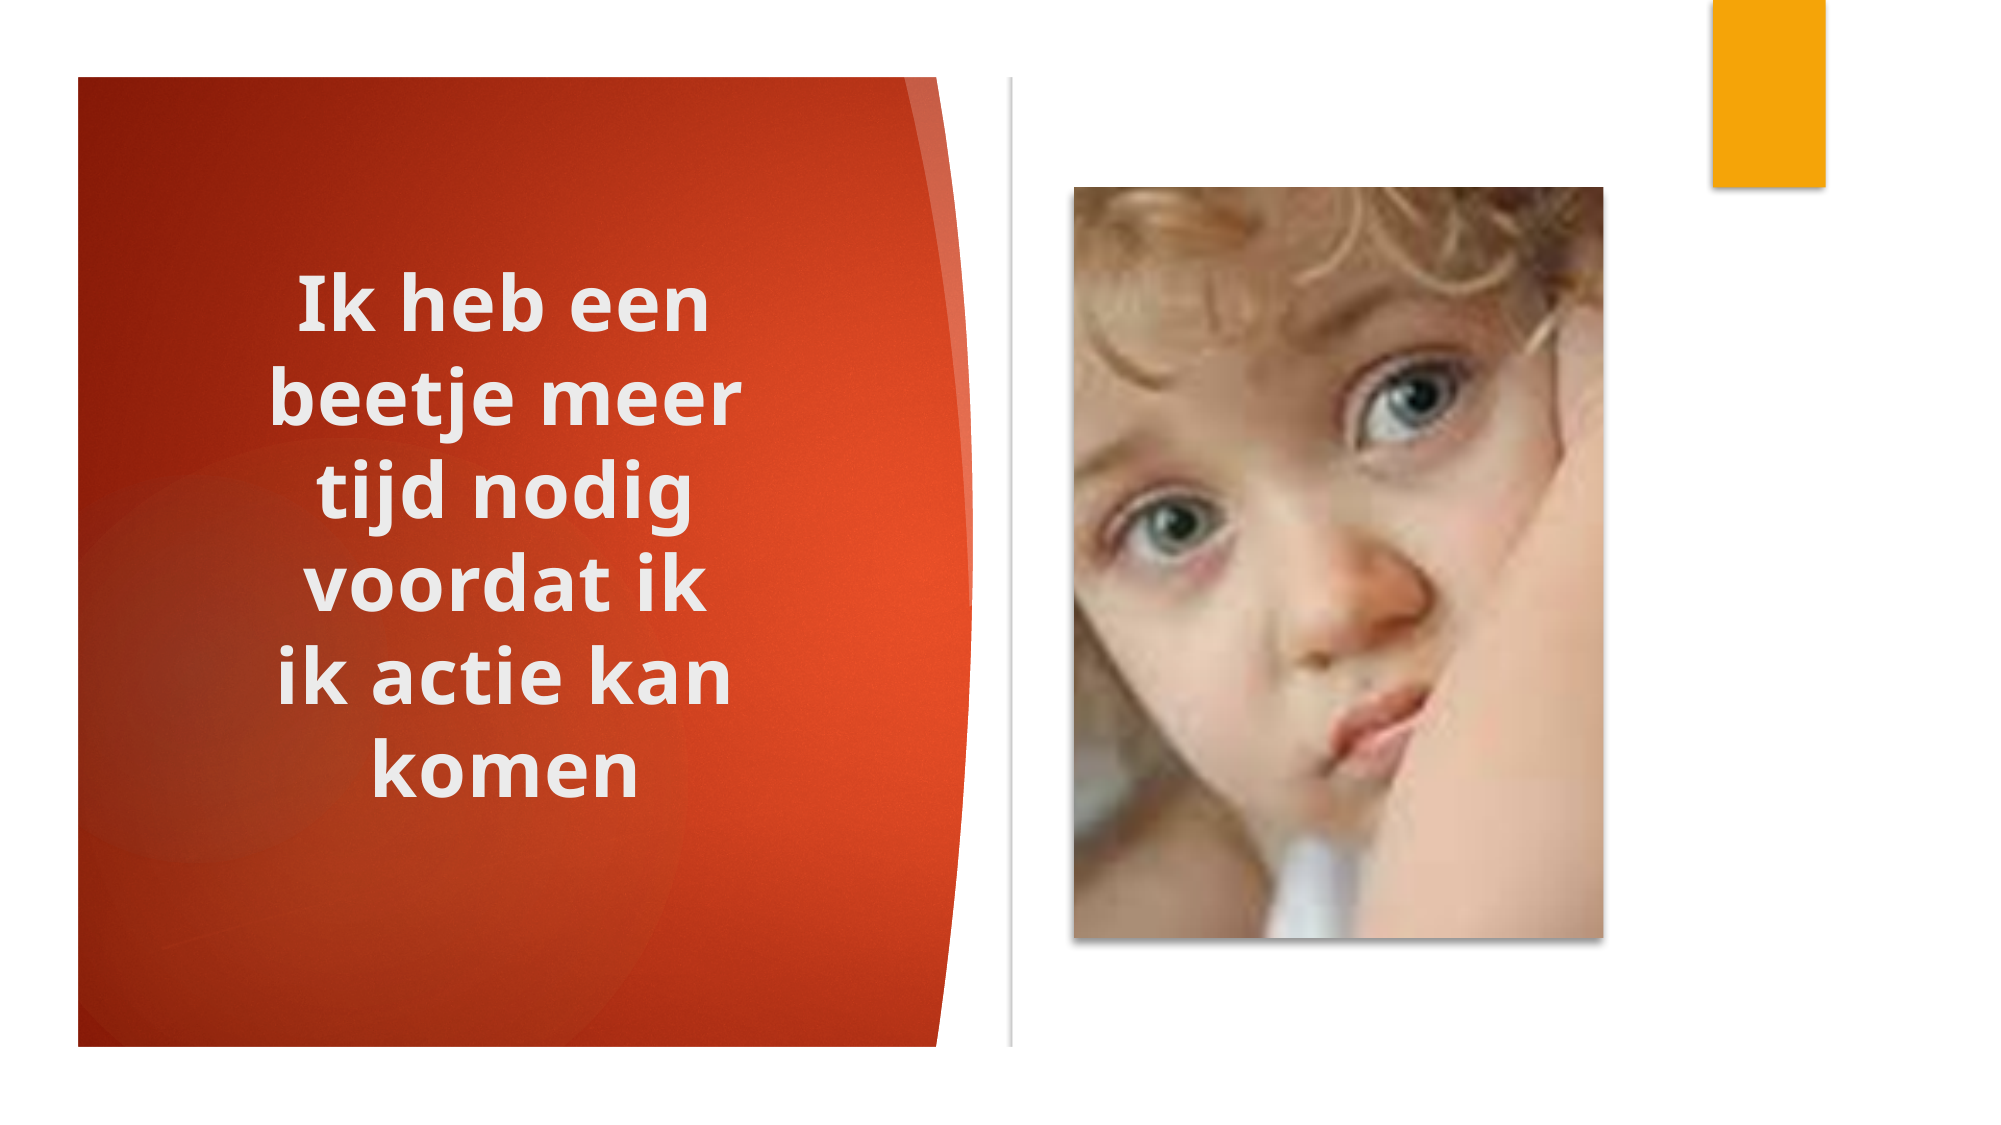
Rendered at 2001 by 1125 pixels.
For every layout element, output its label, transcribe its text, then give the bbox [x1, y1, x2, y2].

list Ik heb een beetje meer tijd nodig voordat ik ik actie kan komen [189, 246, 823, 825]
picture [1073, 187, 1604, 938]
